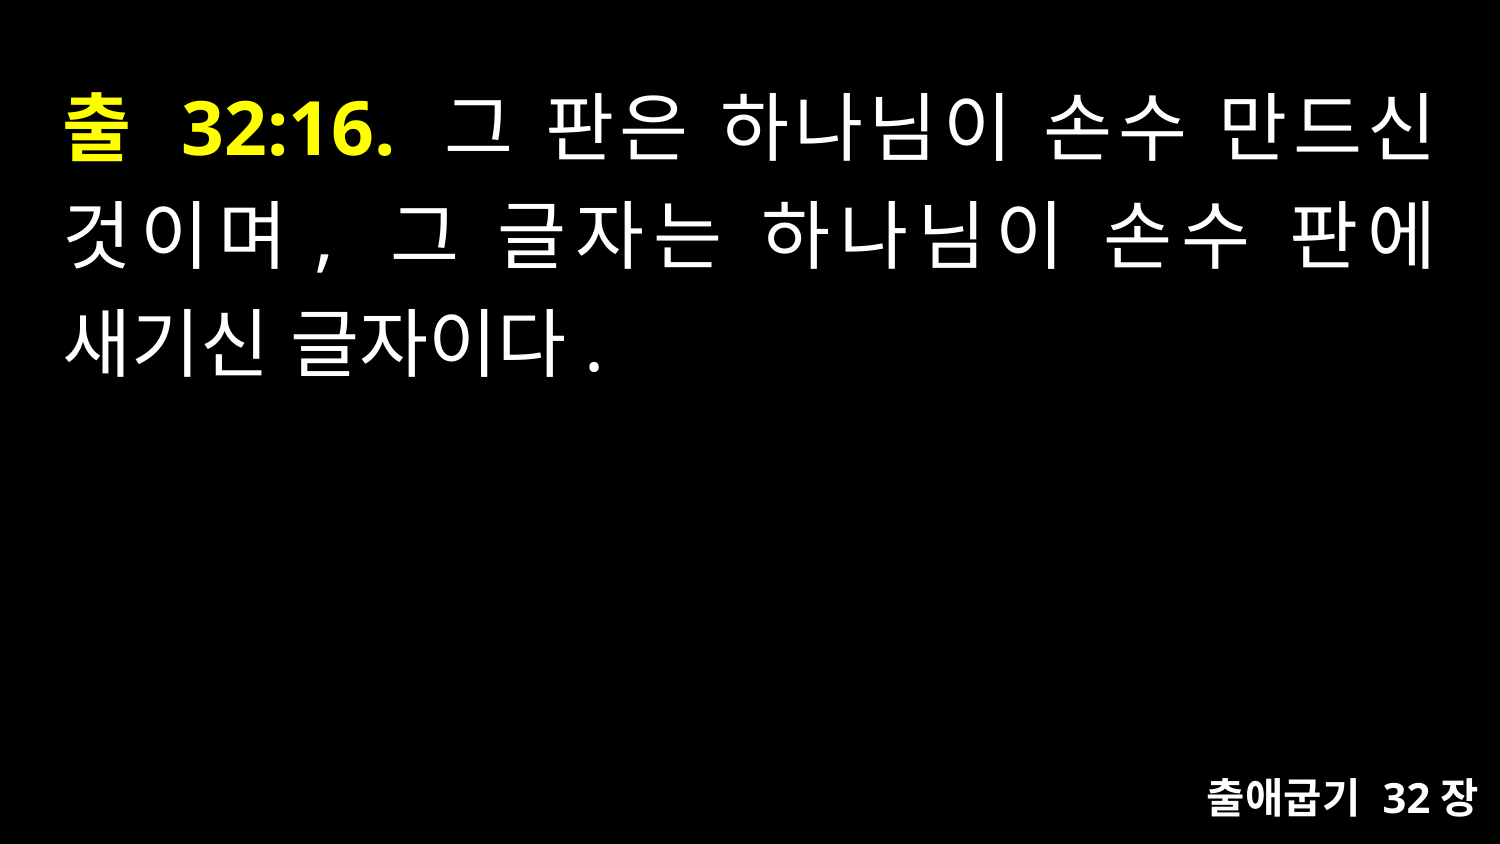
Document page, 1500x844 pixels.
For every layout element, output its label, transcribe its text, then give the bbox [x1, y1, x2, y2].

subtitle 출애굽기 32장 [916, 770, 1500, 844]
title 출 32:16. 그 판은 하나님이 손수 만드신 것이며, 그 글자는 하나님이 손수 판에 새기신 글자이다. [0, 0, 1500, 844]
